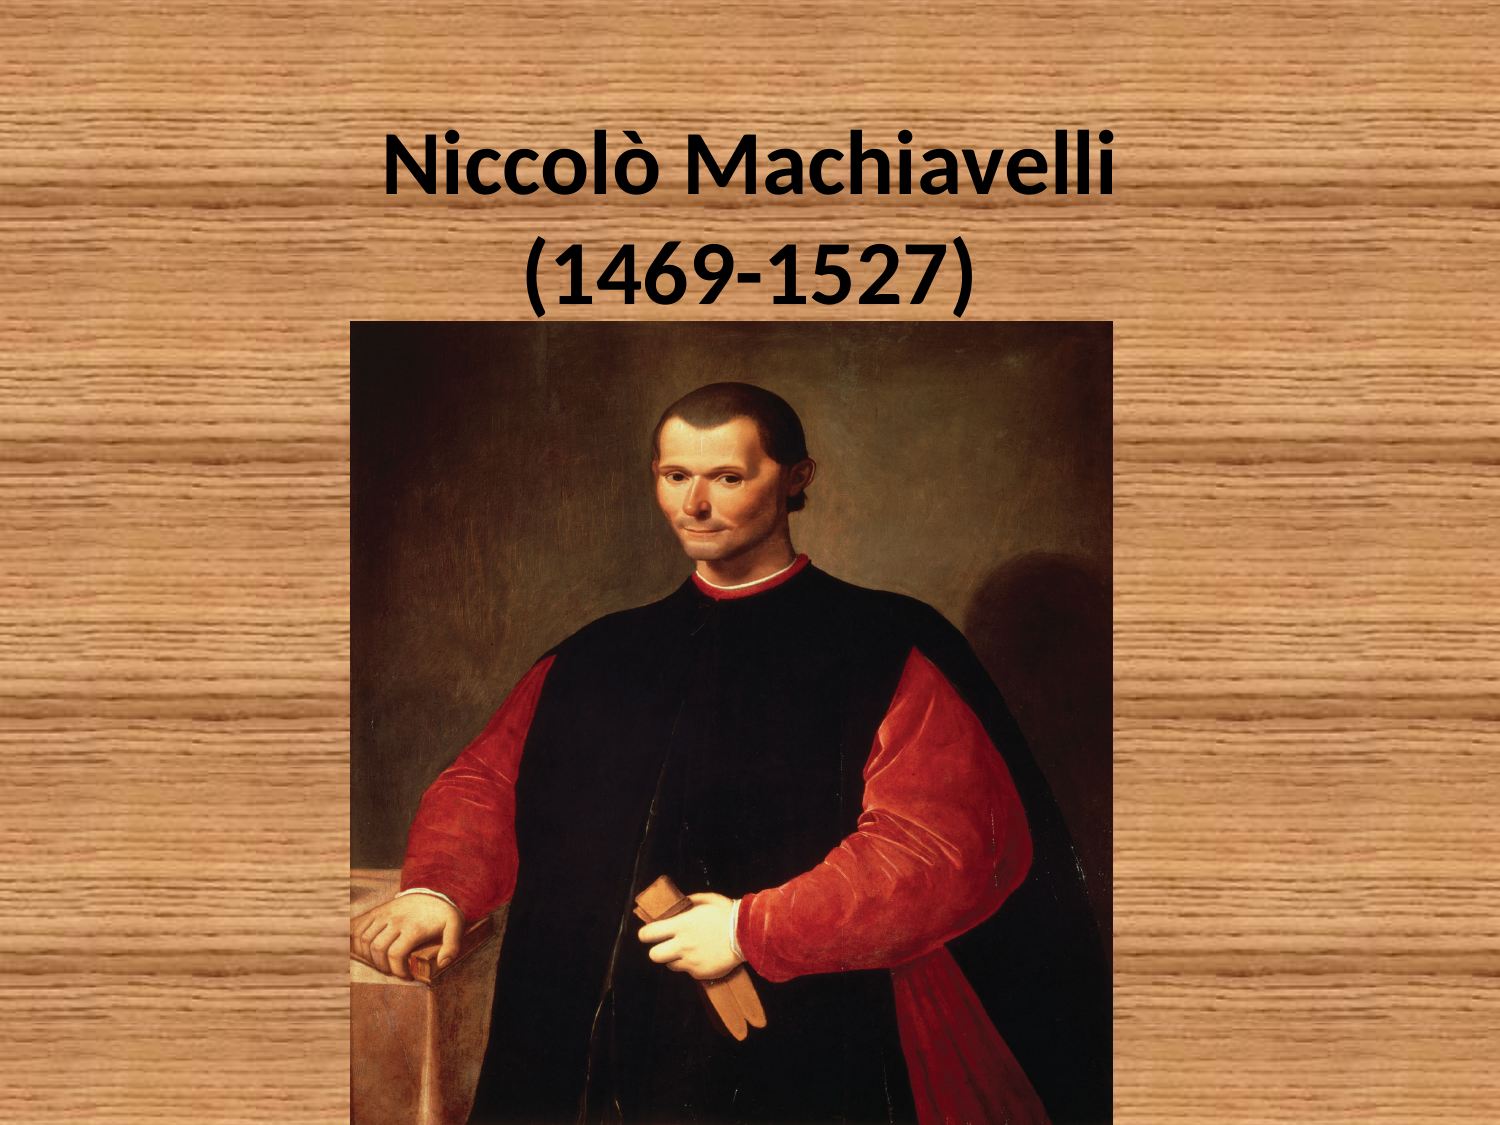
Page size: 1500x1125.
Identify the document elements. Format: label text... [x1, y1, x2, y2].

picture [0, 0, 1500, 1125]
title Niccolò Machiavelli (1469-1527) [112, 37, 1388, 388]
